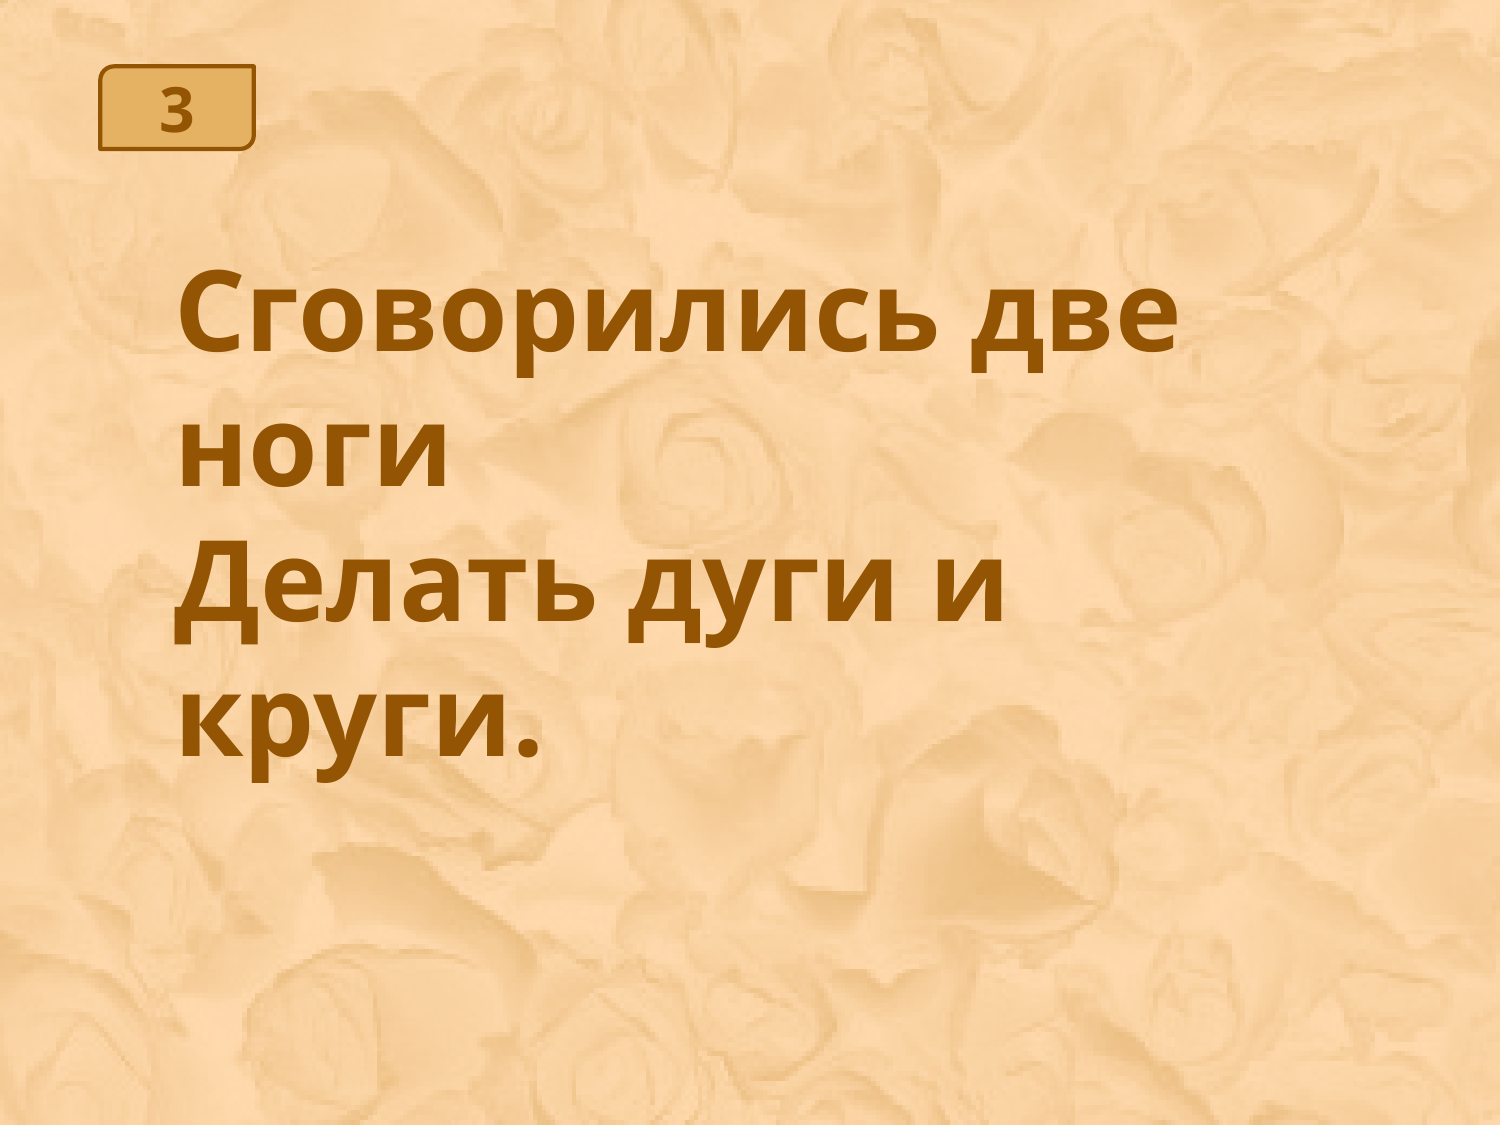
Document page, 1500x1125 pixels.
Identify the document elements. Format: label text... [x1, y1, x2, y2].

text_box 3 [98, 64, 256, 152]
text_box Сговорились две ноги Делать дуги и круги. [159, 231, 1388, 787]
